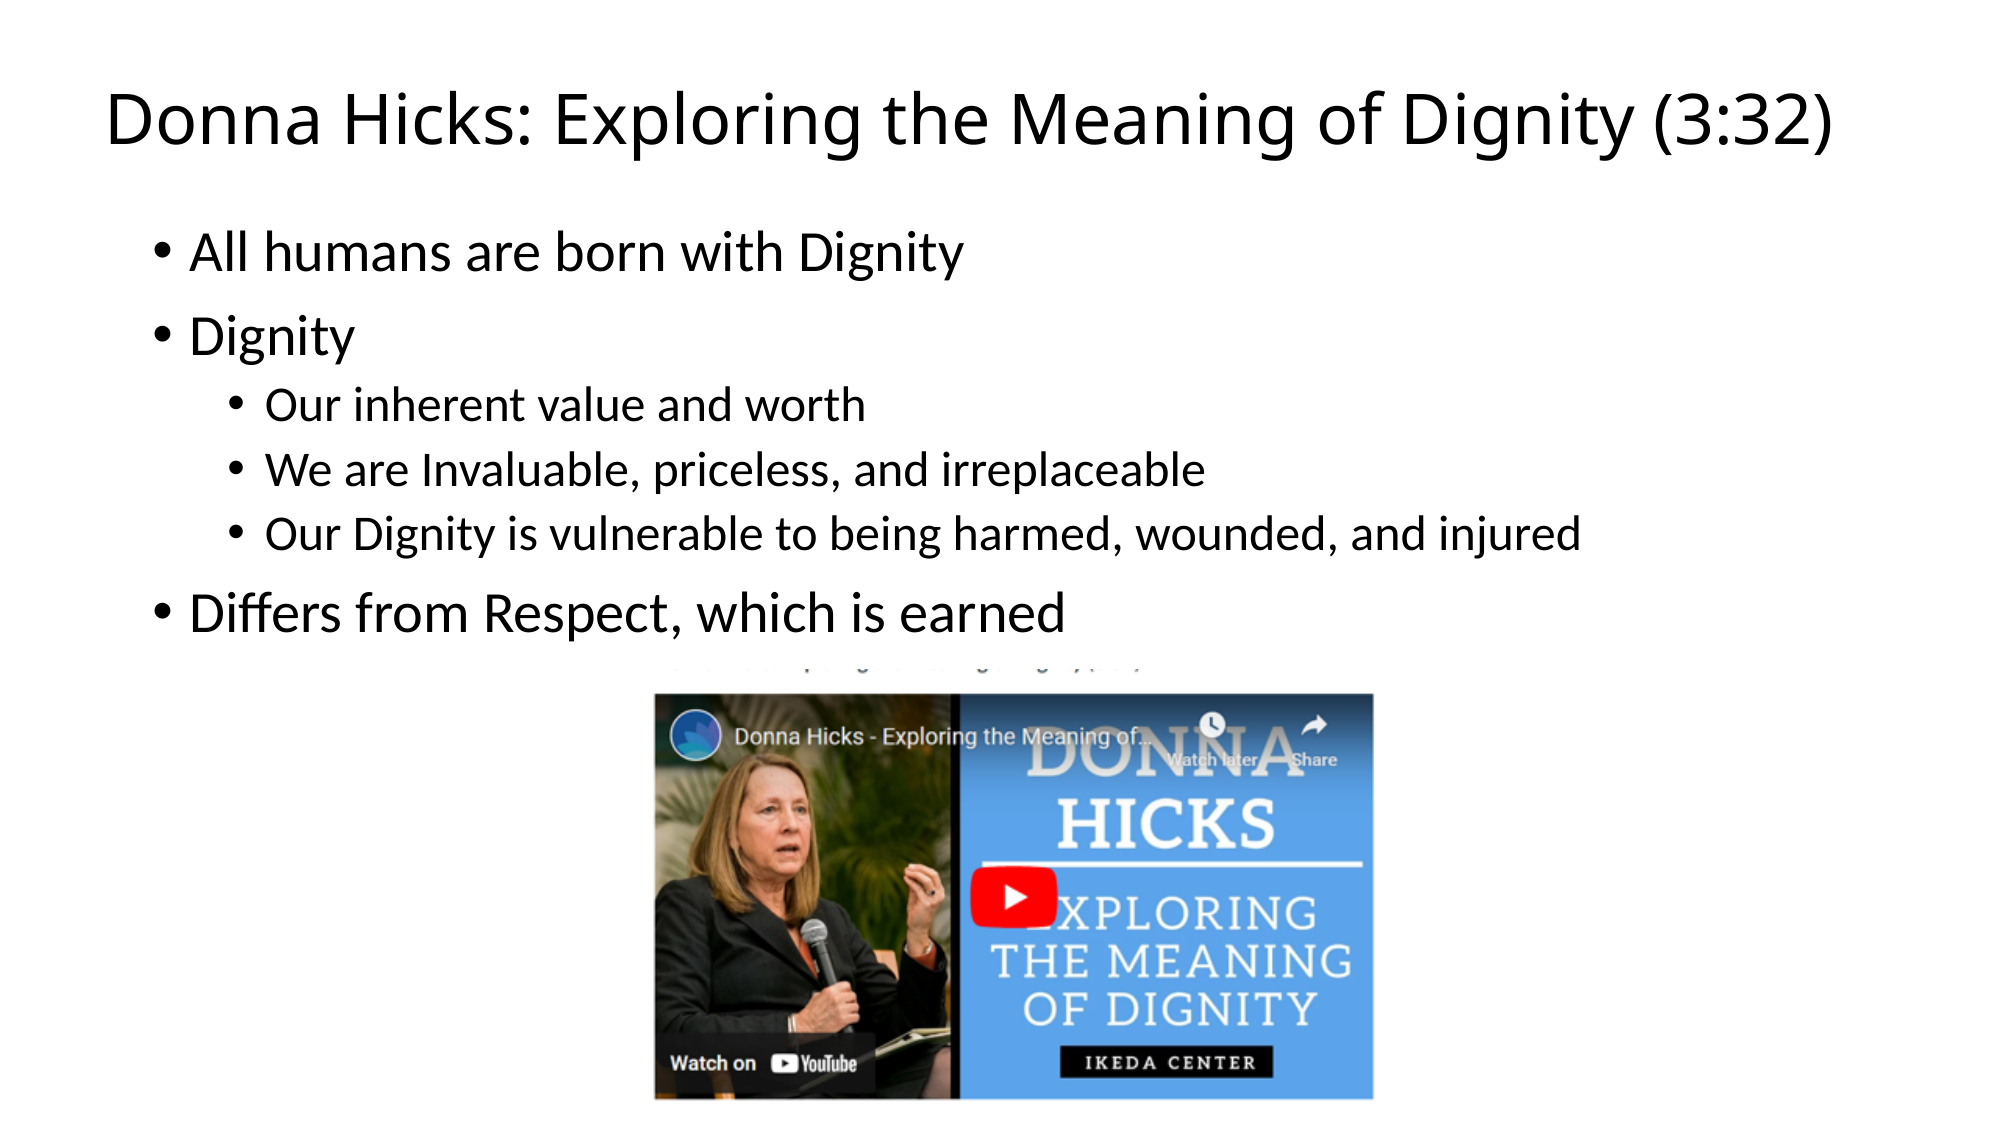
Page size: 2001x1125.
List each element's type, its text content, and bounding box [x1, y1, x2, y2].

picture [629, 669, 1422, 1124]
title Donna Hicks: Exploring the Meaning of Dignity (3:32) [89, 42, 1939, 202]
list All humans are born with Dignity Dignity Our inherent value and worth We are Invaluable, priceless, and irreplaceable Our Dignity is vulnerable to being harmed, wounded, and injured Differs from Respect, which is earned [137, 213, 1863, 657]
